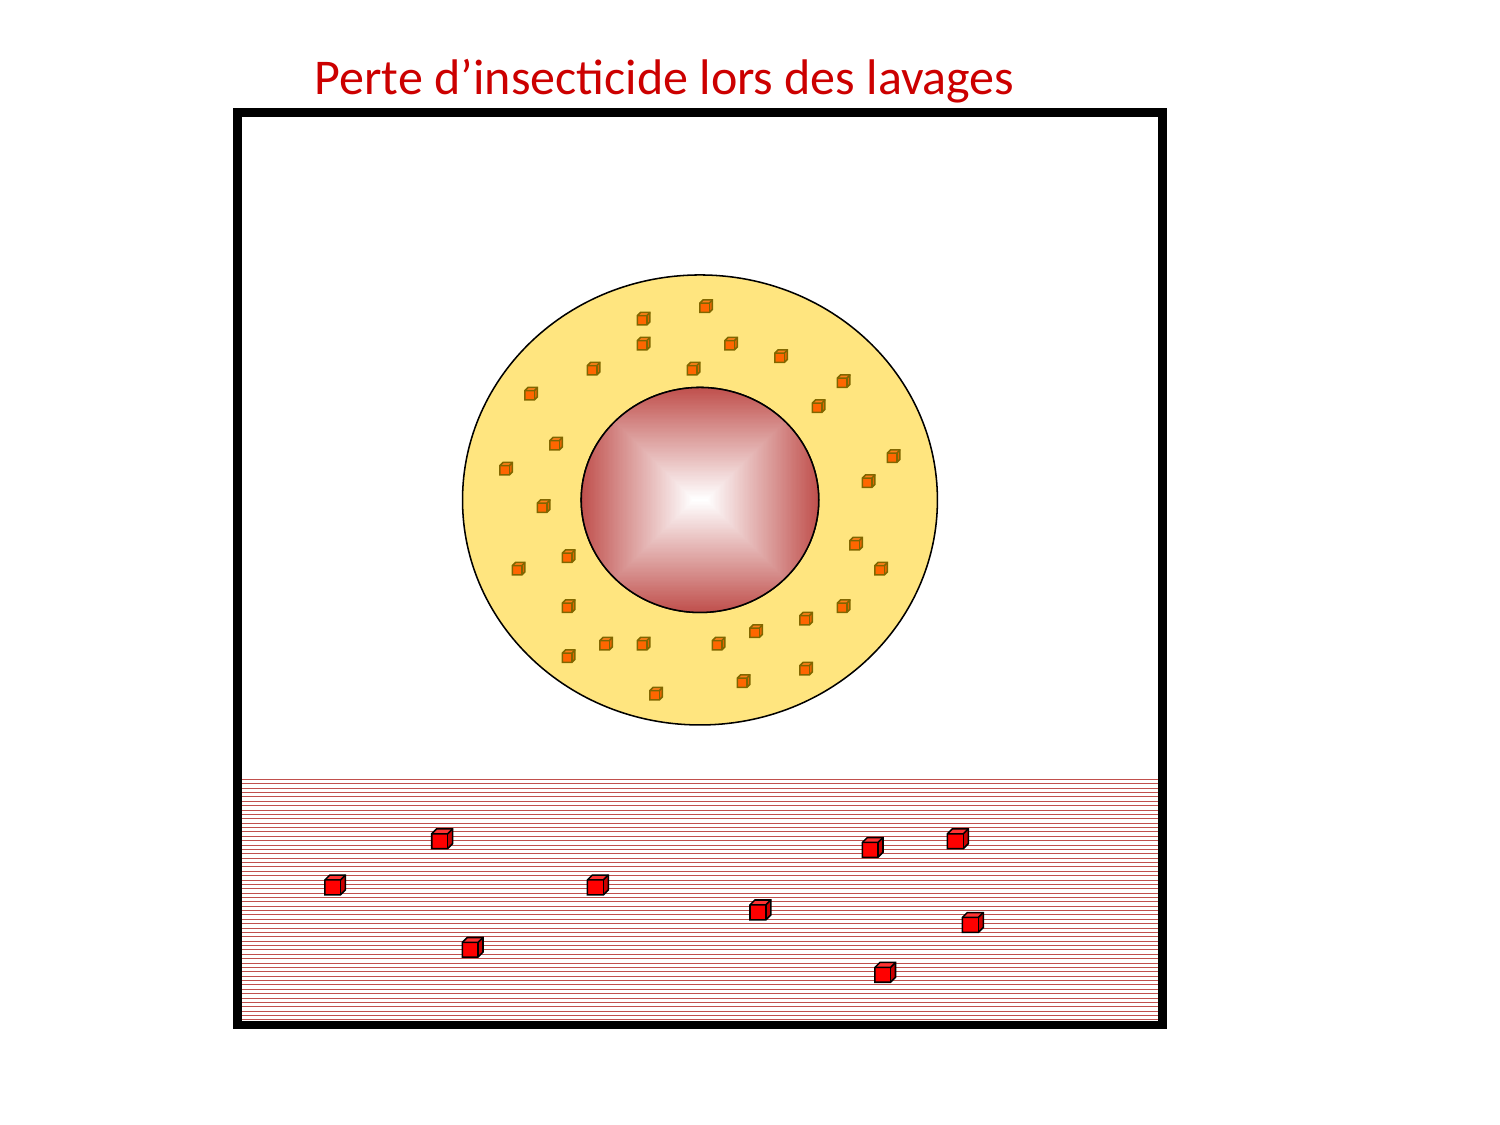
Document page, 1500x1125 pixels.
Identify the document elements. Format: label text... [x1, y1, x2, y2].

text_box [237, 112, 1163, 774]
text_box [237, 774, 1163, 1026]
text_box Perte d’insecticide lors des lavages [299, 37, 1188, 113]
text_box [462, 274, 938, 726]
